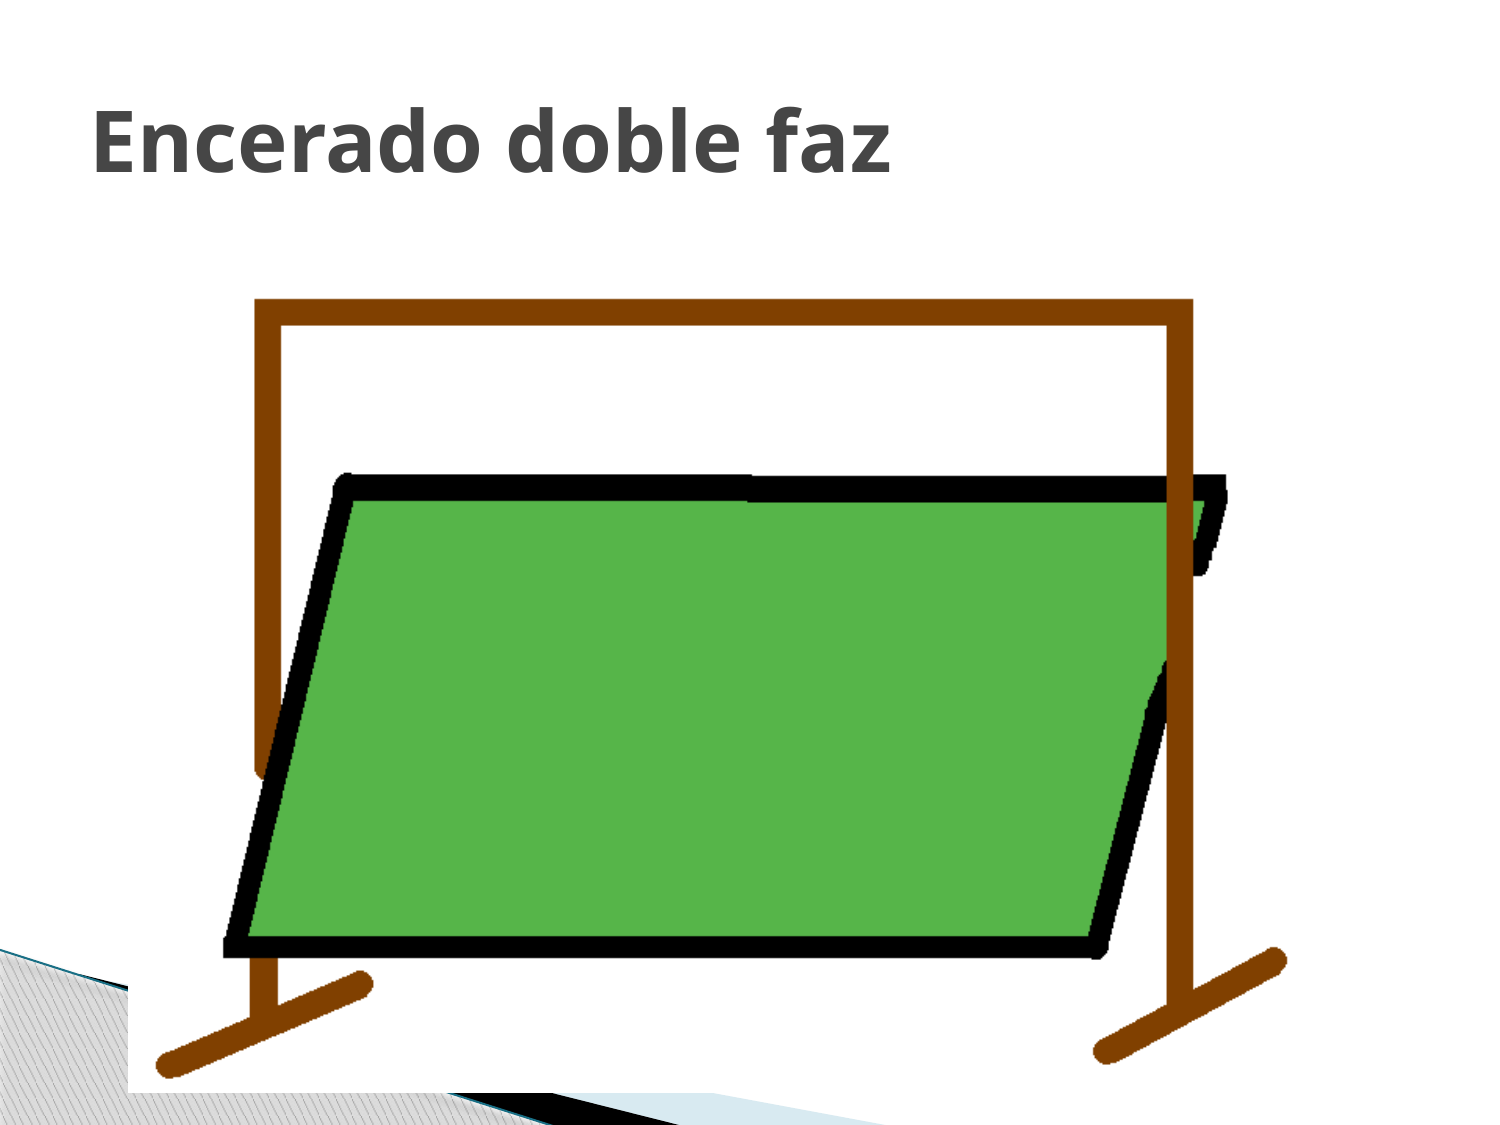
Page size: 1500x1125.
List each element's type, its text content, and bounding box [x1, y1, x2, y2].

picture [128, 257, 1303, 1093]
title Encerado doble faz [75, 45, 1425, 233]
